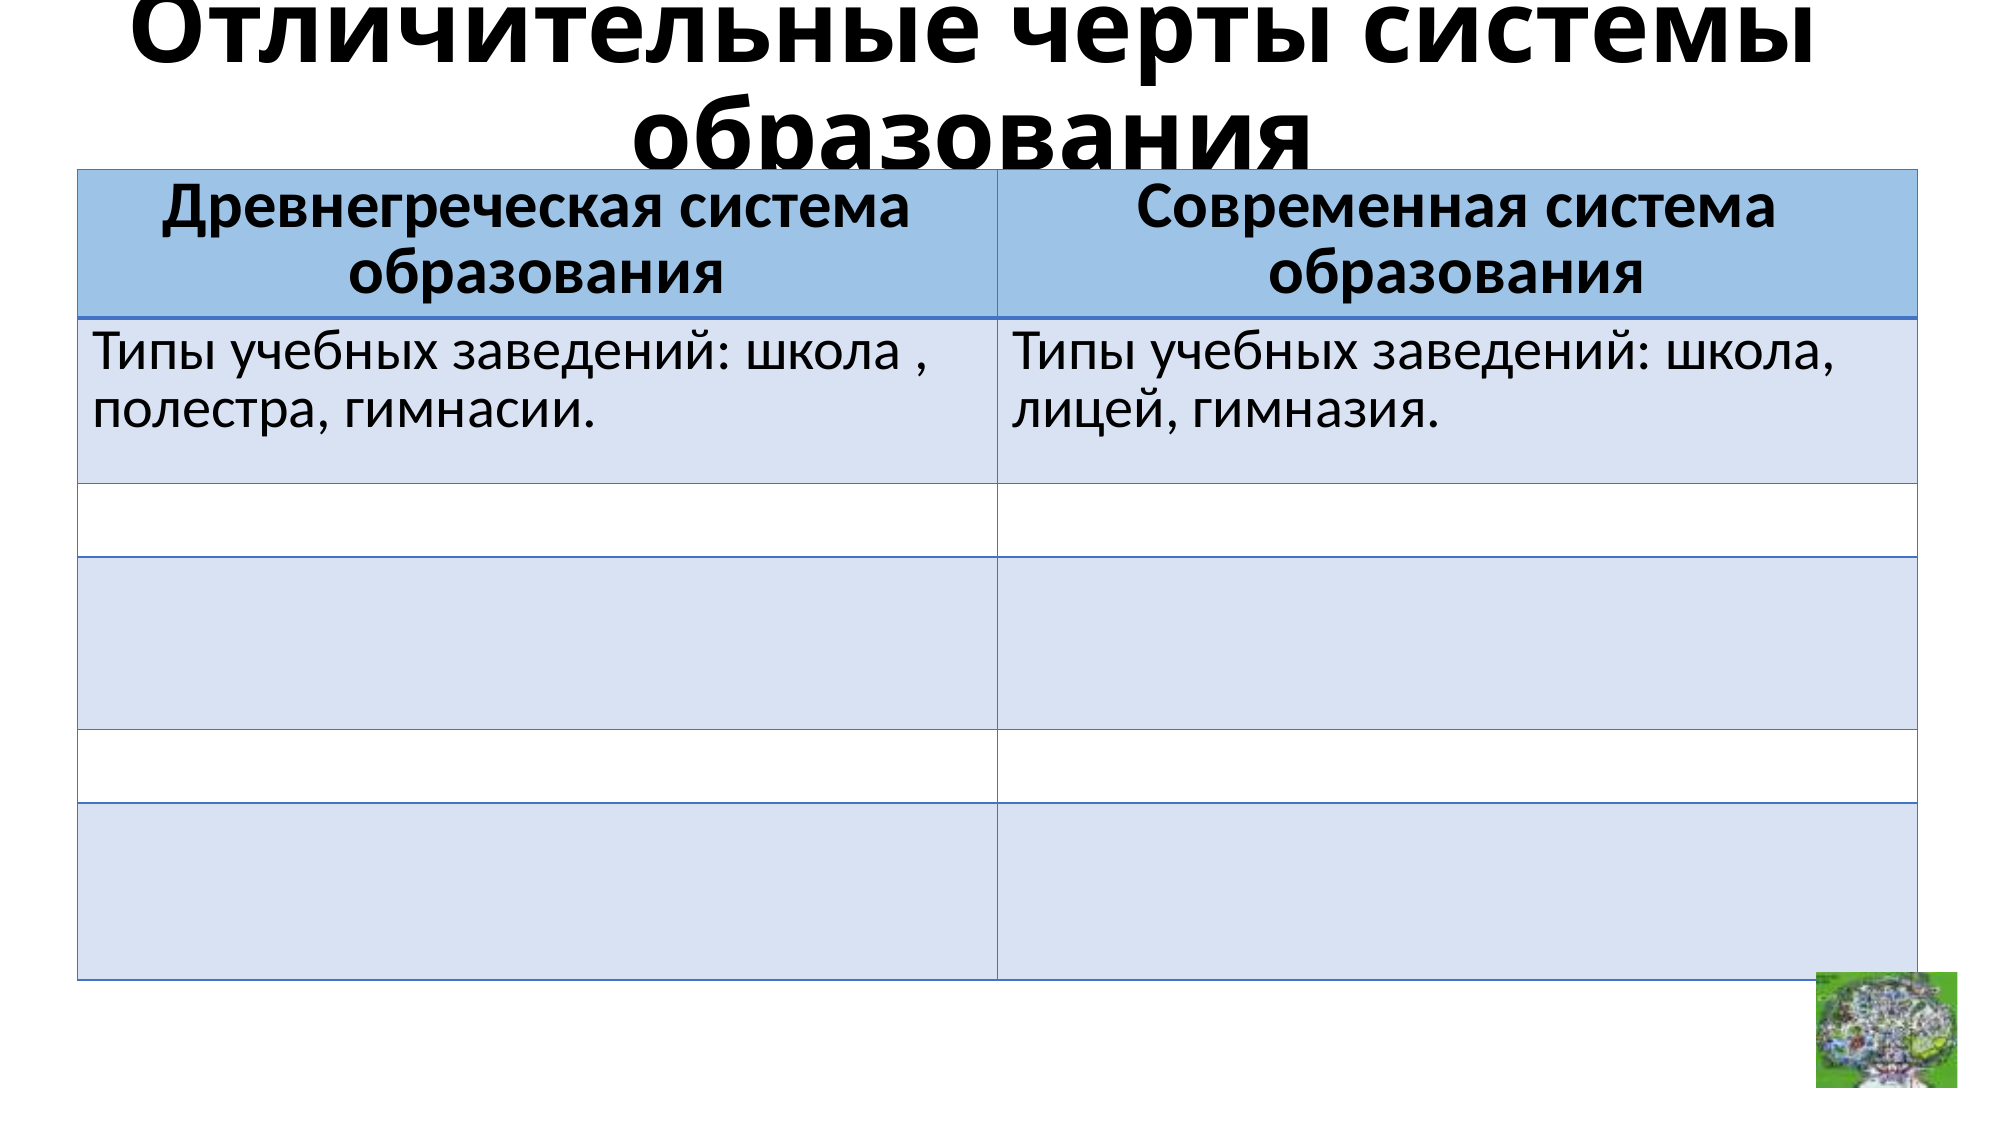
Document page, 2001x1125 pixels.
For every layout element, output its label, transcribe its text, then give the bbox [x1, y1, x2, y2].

table_header Современная система образования [998, 170, 1917, 316]
table_cell Типы учебных заведений: школа , полестра, гимнасии. [78, 320, 997, 483]
table_cell [78, 558, 997, 729]
table_cell [78, 730, 997, 802]
table_cell [998, 484, 1917, 556]
table_cell [998, 730, 1917, 802]
table_cell [78, 484, 997, 556]
title Отличительные черты системы образования [37, 34, 1910, 253]
picture [1816, 972, 1958, 1088]
table_header Древнегреческая система образования [78, 170, 997, 316]
table_cell [998, 804, 1917, 979]
table_cell [78, 804, 997, 979]
table_cell Типы учебных заведений: школа, лицей, гимназия. [998, 320, 1917, 483]
table_cell [998, 558, 1917, 729]
